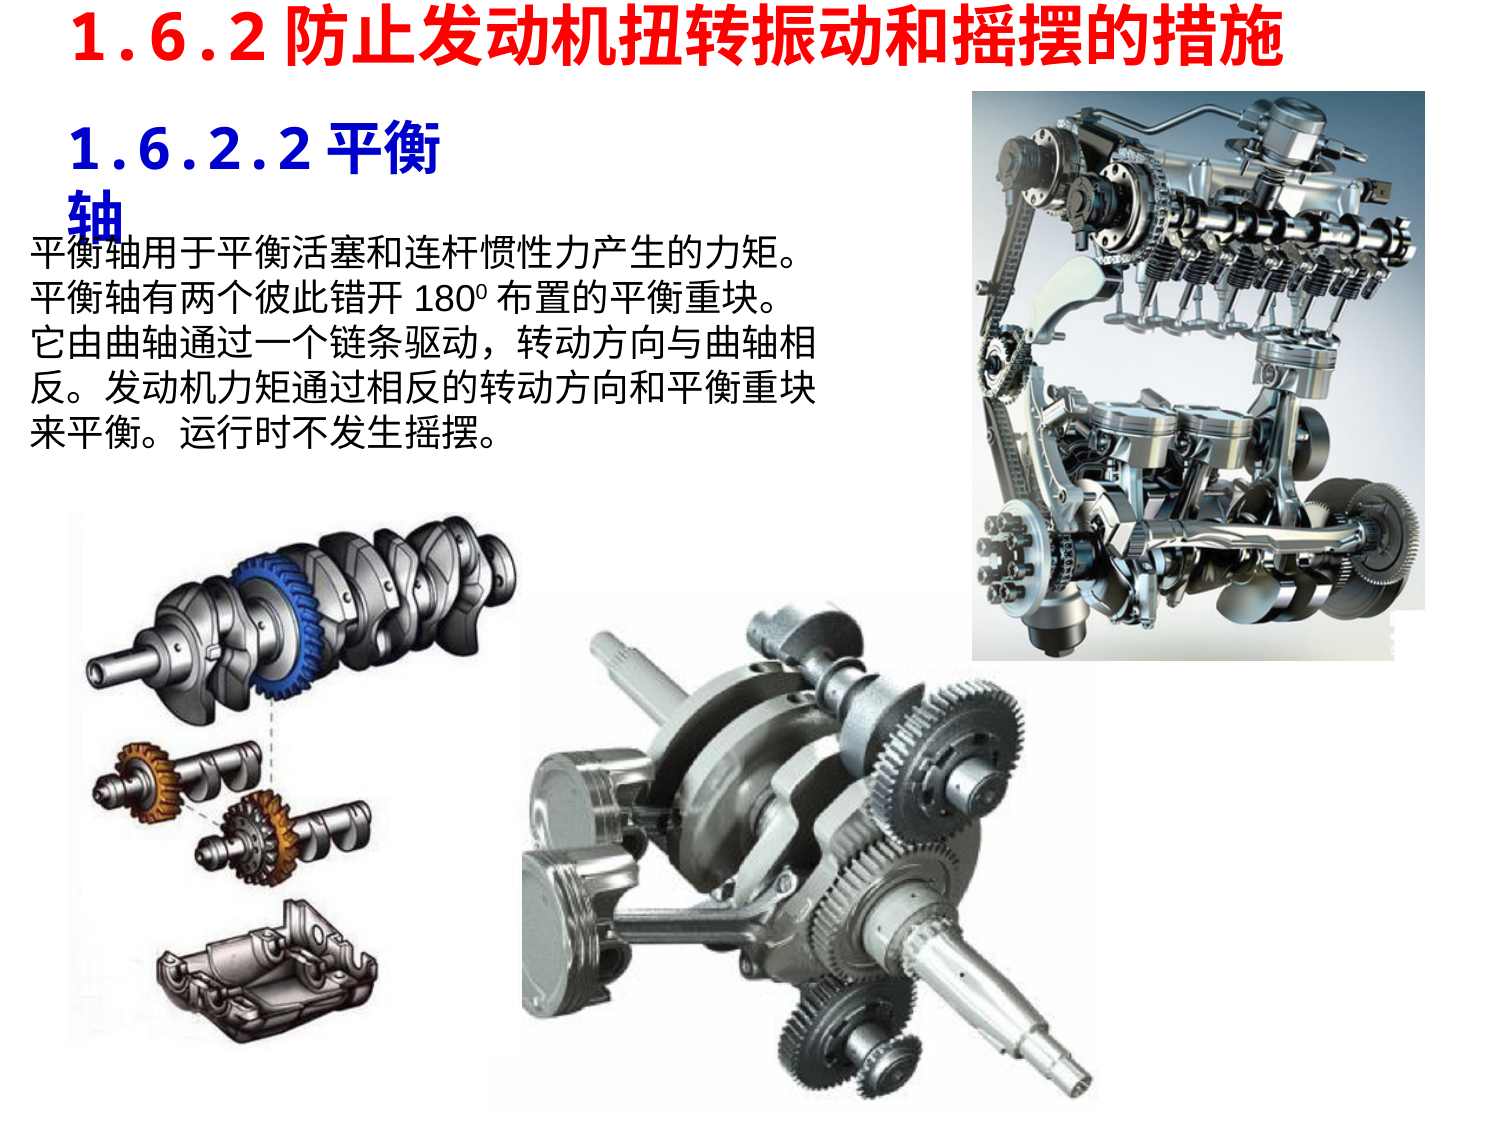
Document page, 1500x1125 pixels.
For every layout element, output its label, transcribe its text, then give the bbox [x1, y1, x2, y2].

text_box 1.6.2防止发动机扭转振动和摇摆的措施 [68, 0, 1357, 104]
text_box 1.6.2.2平衡轴 [52, 103, 497, 221]
text_box 平衡轴用于平衡活塞和连杆惯性力产生的力矩。平衡轴有两个彼此错开1800布置的平衡重块。它由曲轴通过一个链条驱动，转动方向与曲轴相反。发动机力矩通过相反的转动方向和平衡重块来平衡。运行时不发生摇摆。 [14, 221, 833, 462]
picture [67, 90, 1425, 1110]
